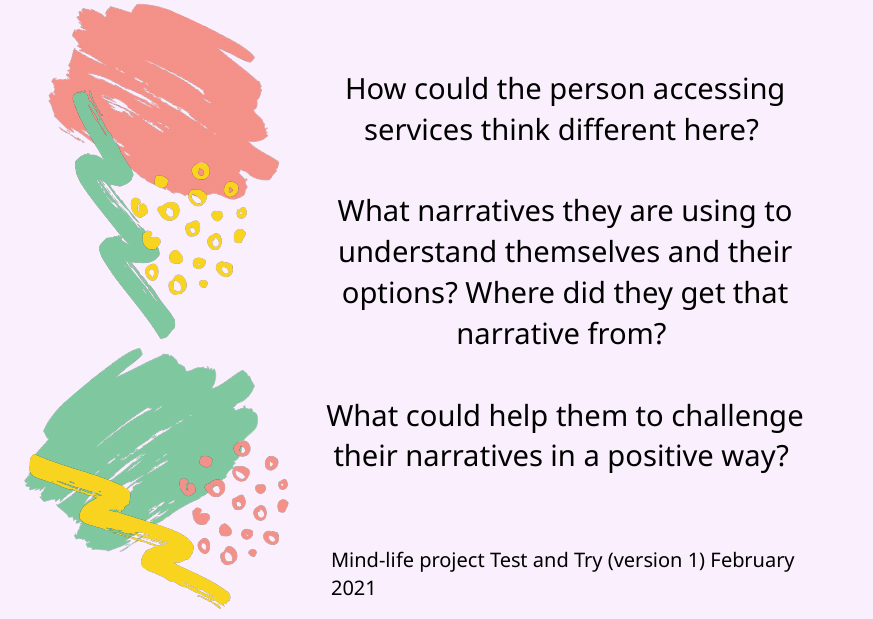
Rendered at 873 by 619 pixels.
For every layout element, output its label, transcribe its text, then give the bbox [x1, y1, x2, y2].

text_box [0, 0, 319, 619]
text_box Mind-life project Test and Try (version 1) February 2021 [331, 543, 812, 600]
text_box How could the person accessing services think different here? What narratives they are using to understand themselves and their options? Where did they get that narrative from? What could help them to challenge their narratives in a positive way? [323, 64, 812, 473]
